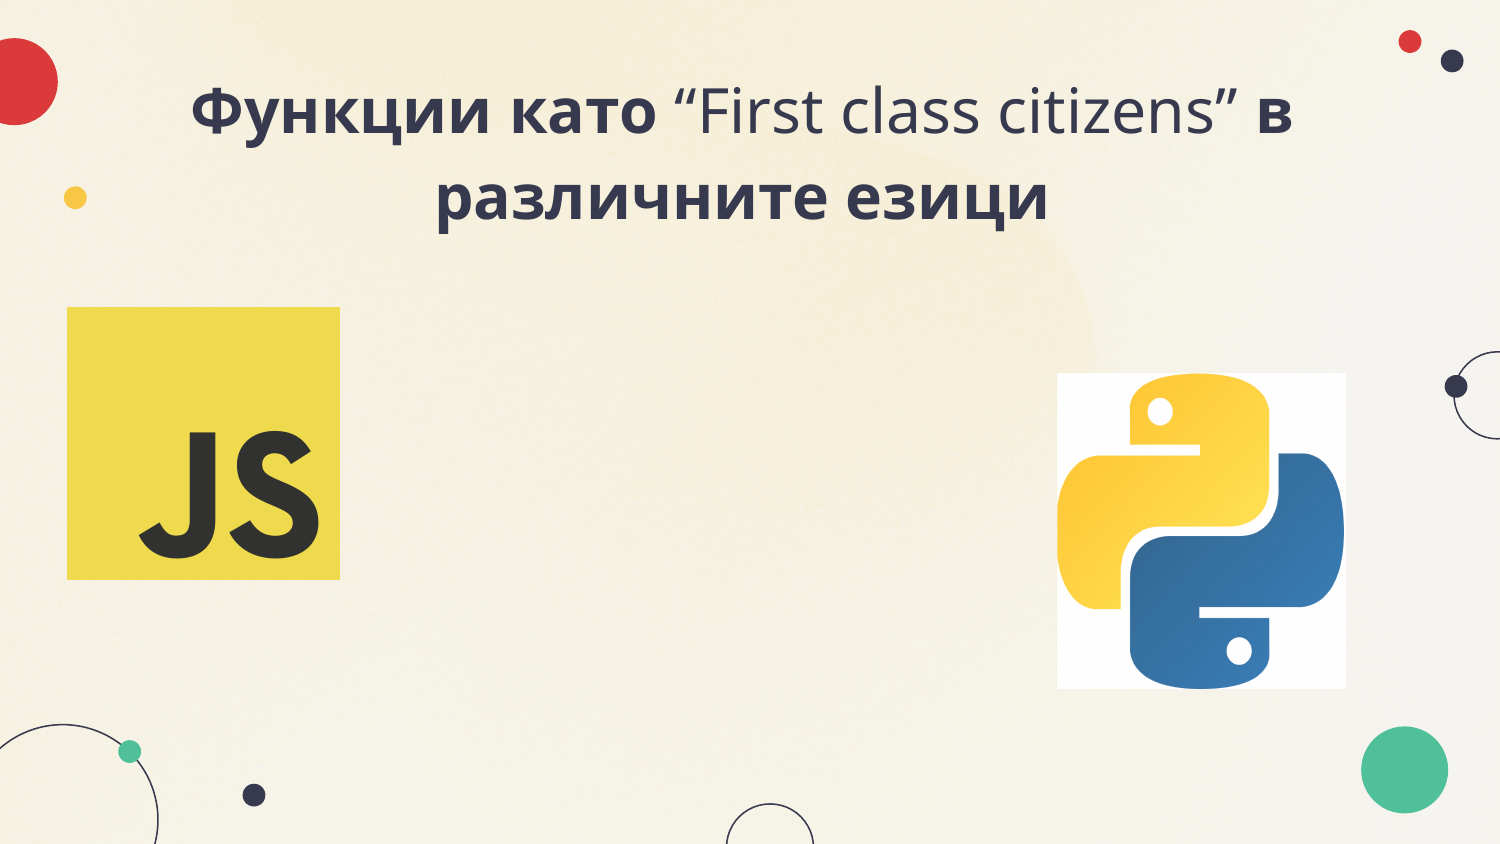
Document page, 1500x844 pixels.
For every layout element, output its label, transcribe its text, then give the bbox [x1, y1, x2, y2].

text_box [1454, 351, 1500, 439]
text_box Функции като “First class citizens” в различните езици [109, 44, 1376, 247]
text_box [118, 740, 142, 763]
picture [1056, 373, 1347, 689]
text_box [1398, 30, 1422, 53]
text_box [0, 0, 1500, 844]
text_box [1444, 375, 1468, 398]
picture [67, 307, 341, 580]
text_box [63, 186, 87, 210]
